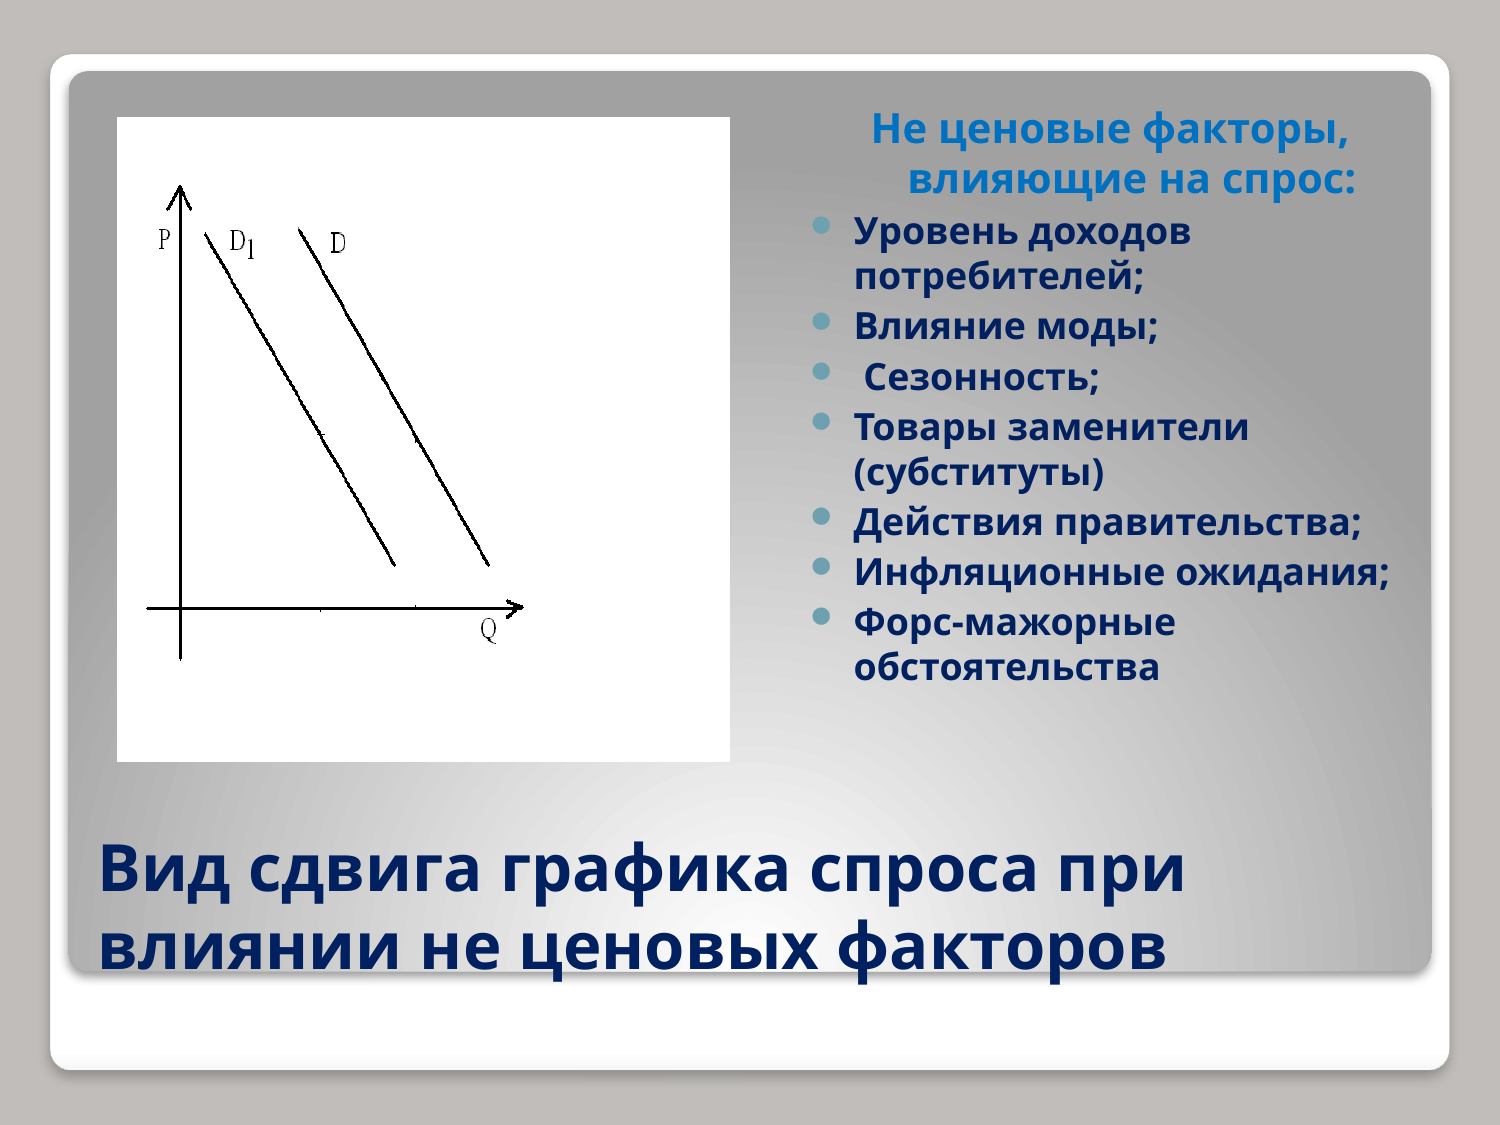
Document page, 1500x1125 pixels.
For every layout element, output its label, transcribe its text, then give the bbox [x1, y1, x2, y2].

title Вид сдвига графика спроса при влиянии не ценовых факторов [82, 817, 1425, 991]
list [116, 116, 730, 762]
list Не ценовые факторы, влияющие на спрос: Уровень доходов потребителей; Влияние моды; Сезонность; Товары заменители (субституты) Действия правительства; Инфляционные ожидания; Форс-мажорные обстоятельства [780, 86, 1426, 807]
